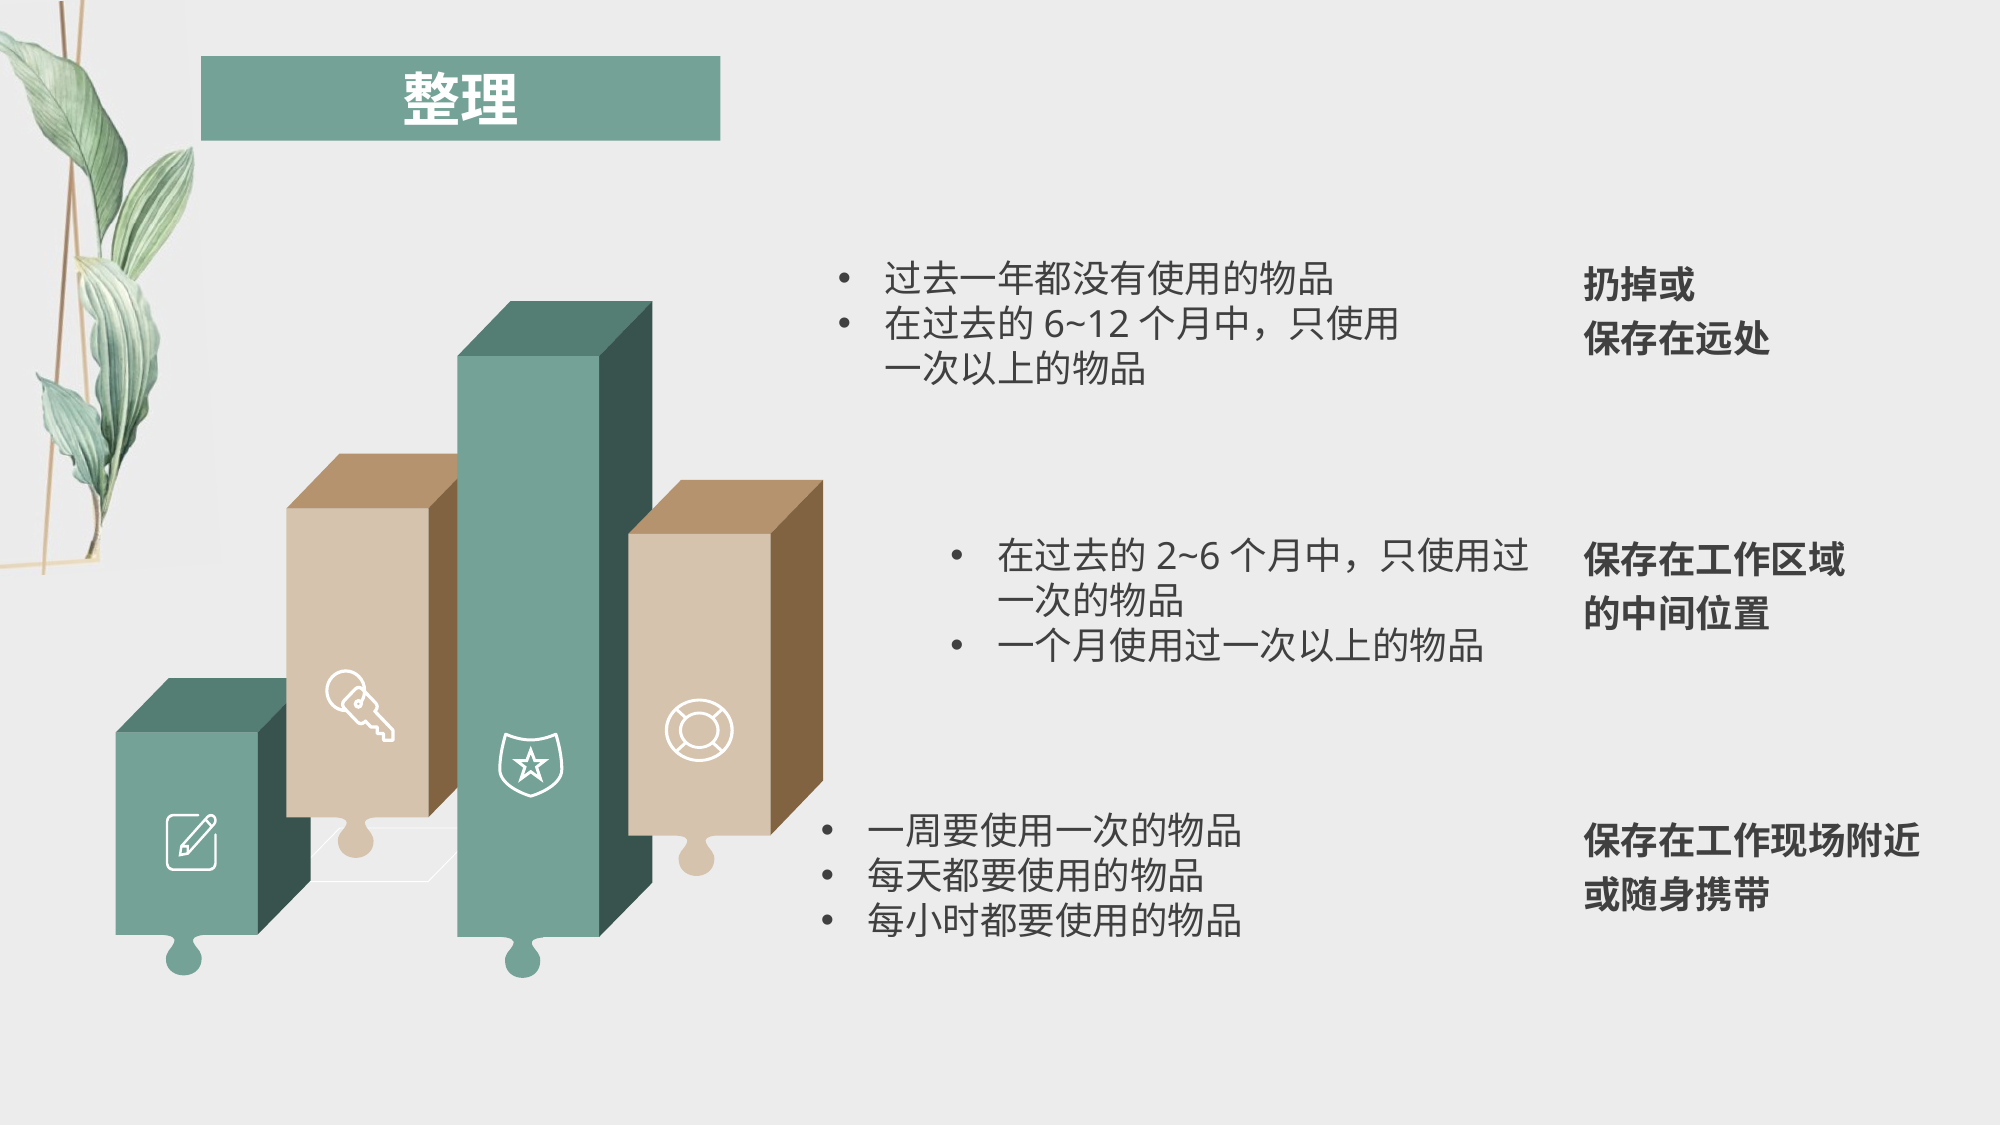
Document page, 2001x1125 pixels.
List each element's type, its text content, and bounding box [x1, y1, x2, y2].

text_box 保存在工作区域的中间位置 [1536, 517, 1872, 642]
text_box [286, 453, 457, 863]
picture [0, 0, 222, 578]
text_box 保存在工作现场附近或随身携带 [1536, 797, 1948, 927]
text_box 一周要使用一次的物品 每天都要使用的物品 每小时都要使用的物品 [806, 799, 1433, 950]
text_box 扔掉或 保存在远处 [1536, 241, 1797, 358]
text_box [457, 301, 653, 983]
text_box 在过去的2~6个月中，只使用过一次的物品 一个月使用过一次以上的物品 [935, 524, 1563, 675]
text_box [628, 479, 824, 881]
text_box 过去一年都没有使用的物品 在过去的6~12个月中，只使用一次以上的物品 [823, 247, 1450, 398]
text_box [115, 678, 311, 980]
